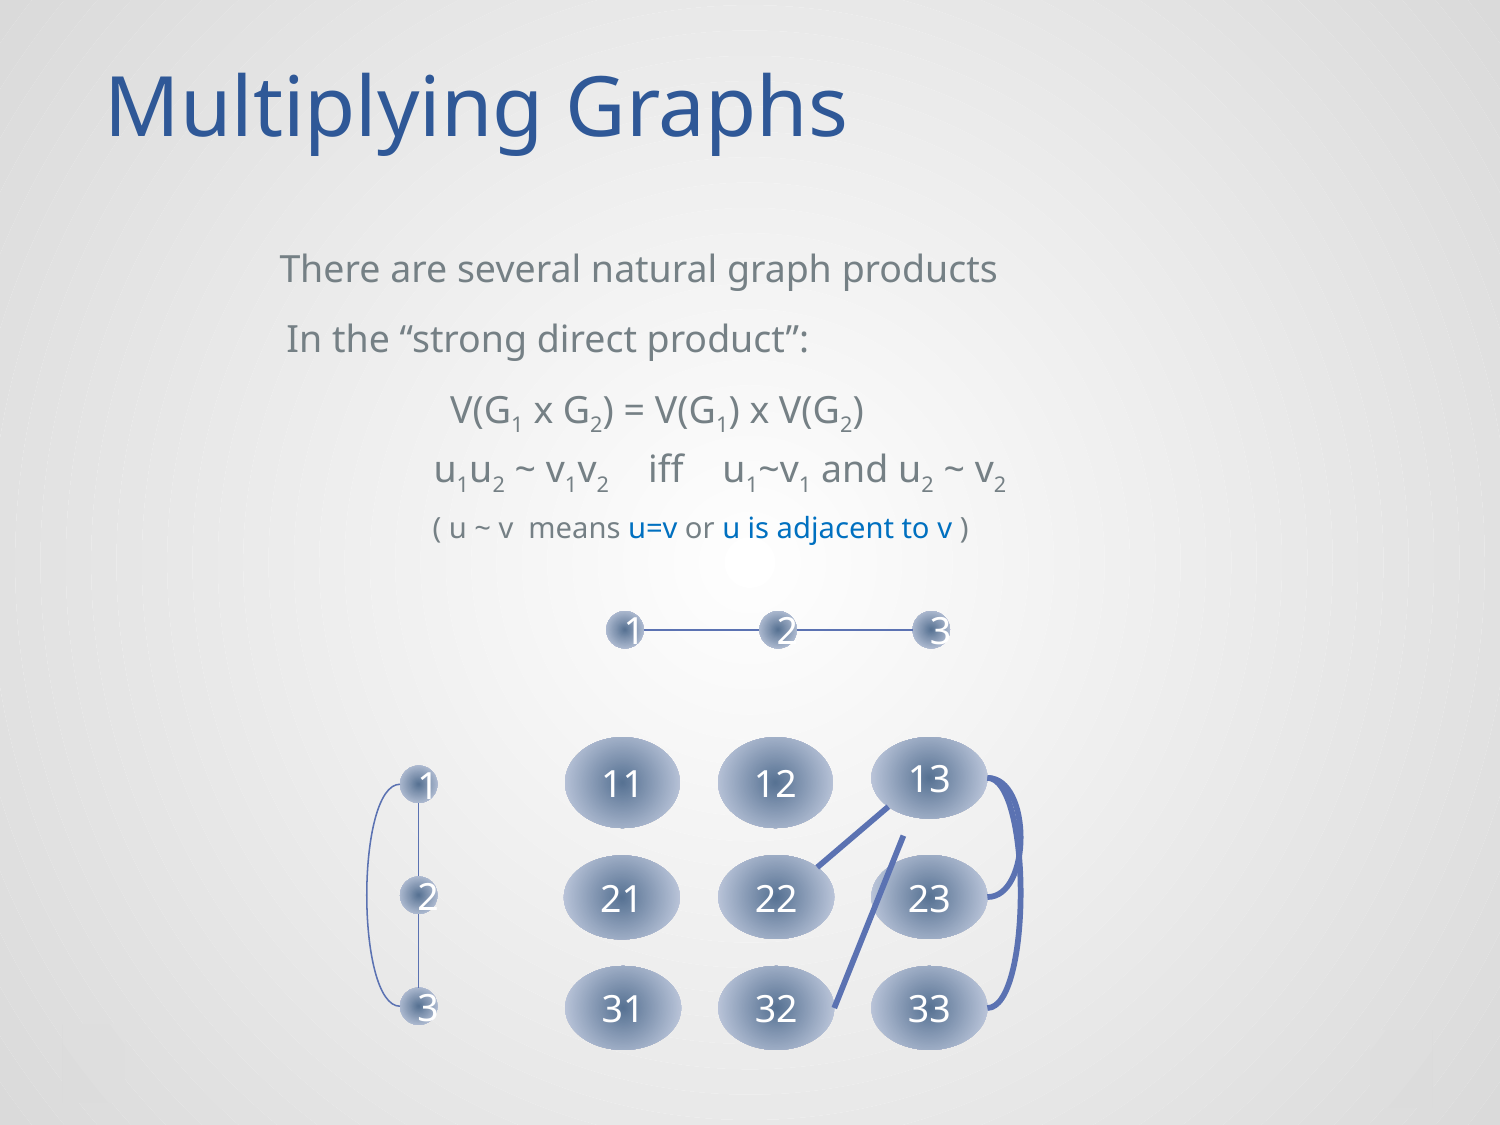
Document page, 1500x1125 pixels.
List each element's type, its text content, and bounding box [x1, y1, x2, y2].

text_box V(G1 x G2) = V(G1) x V(G2) [435, 378, 889, 445]
text_box There are several natural graph products [264, 237, 1014, 298]
title Multiplying Graphs [0, 0, 976, 161]
text_box u1u2 ~ v1v2 iff u1~v1 and u2 ~ v2 [418, 438, 1032, 504]
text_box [563, 736, 988, 1051]
text_box In the “strong direct product”: [271, 307, 825, 368]
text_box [817, 790, 990, 1034]
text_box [605, 610, 951, 649]
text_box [399, 765, 438, 1026]
text_box ( u ~ v means u=v or u is adjacent to v ) [417, 501, 984, 552]
